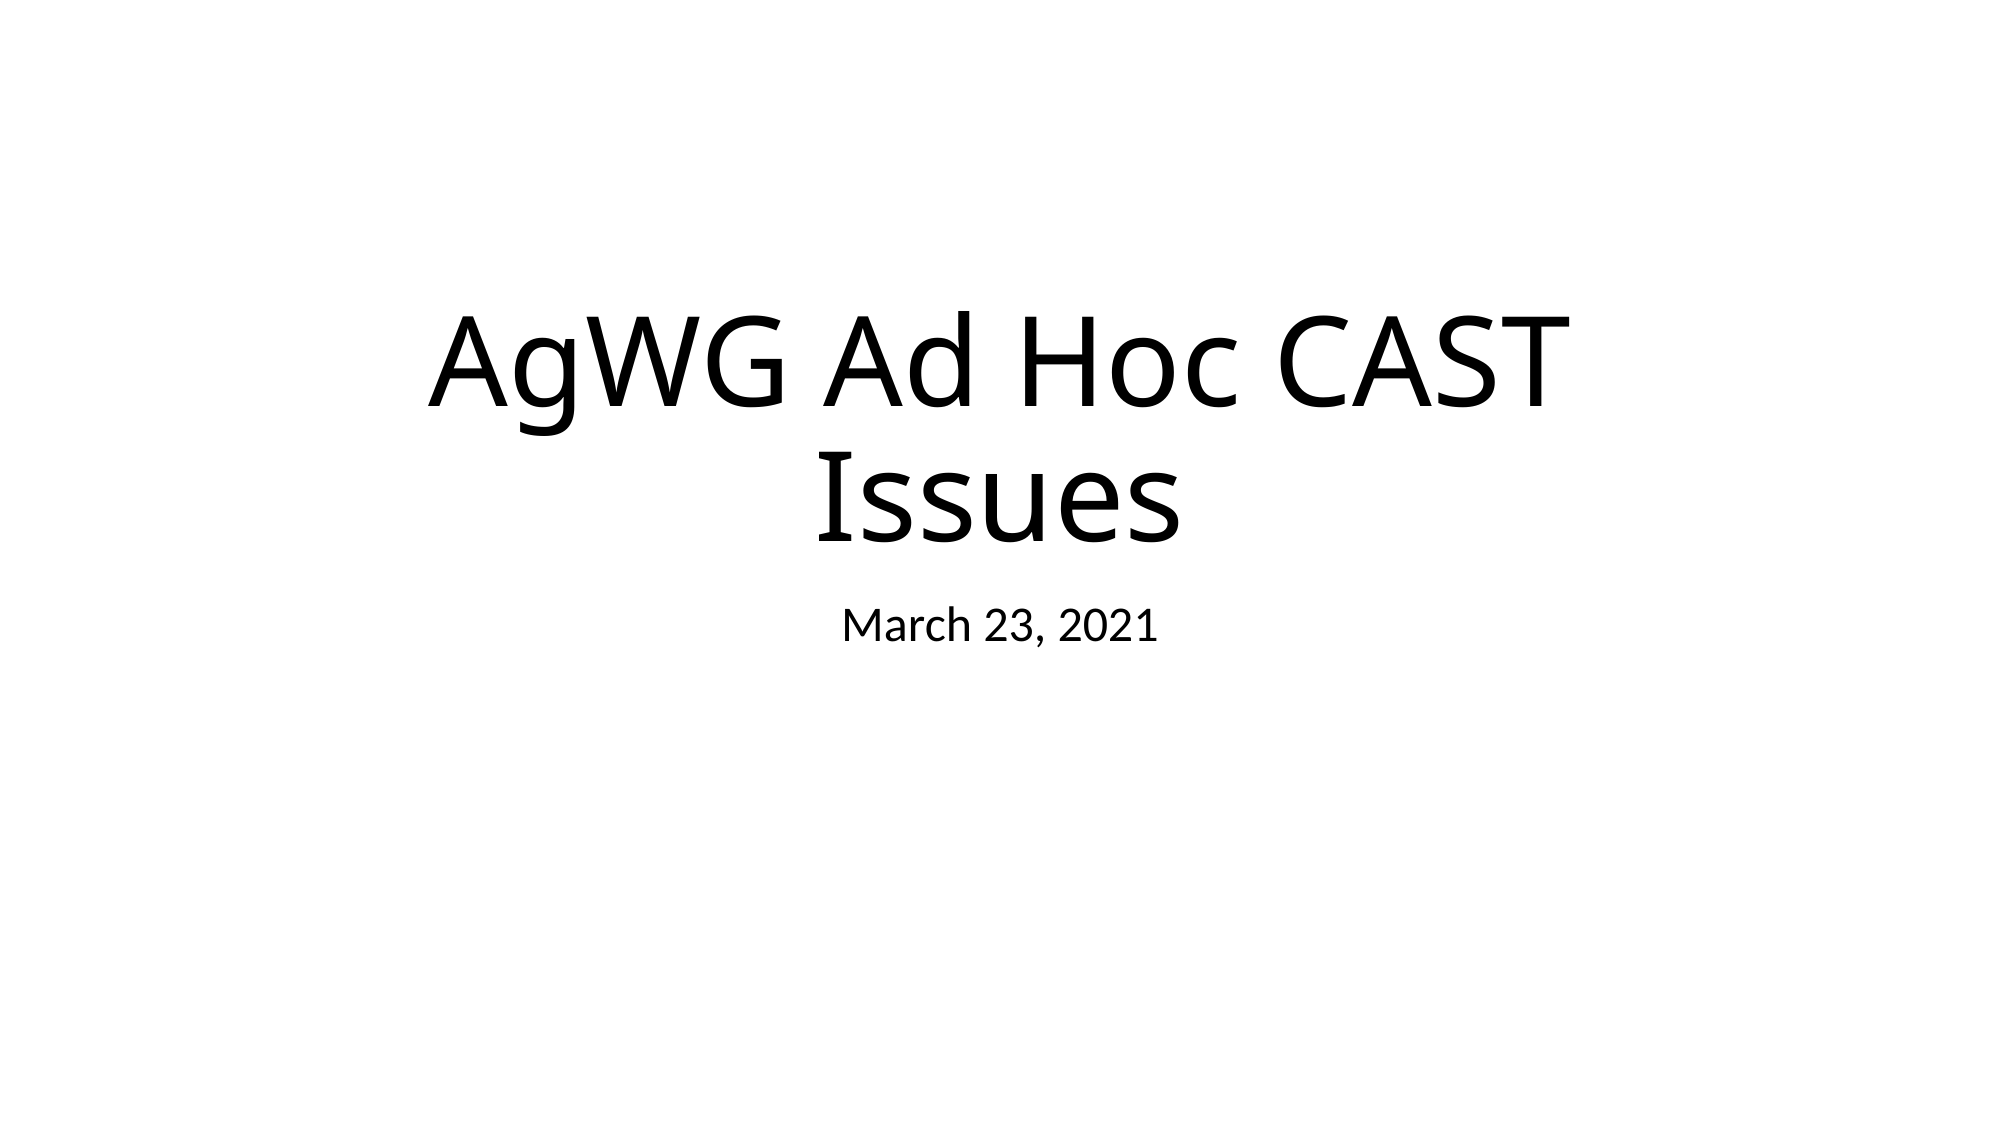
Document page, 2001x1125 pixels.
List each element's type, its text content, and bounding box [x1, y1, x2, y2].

subtitle March 23, 2021 [249, 590, 1750, 863]
title AgWG Ad Hoc CAST Issues [249, 184, 1750, 576]
